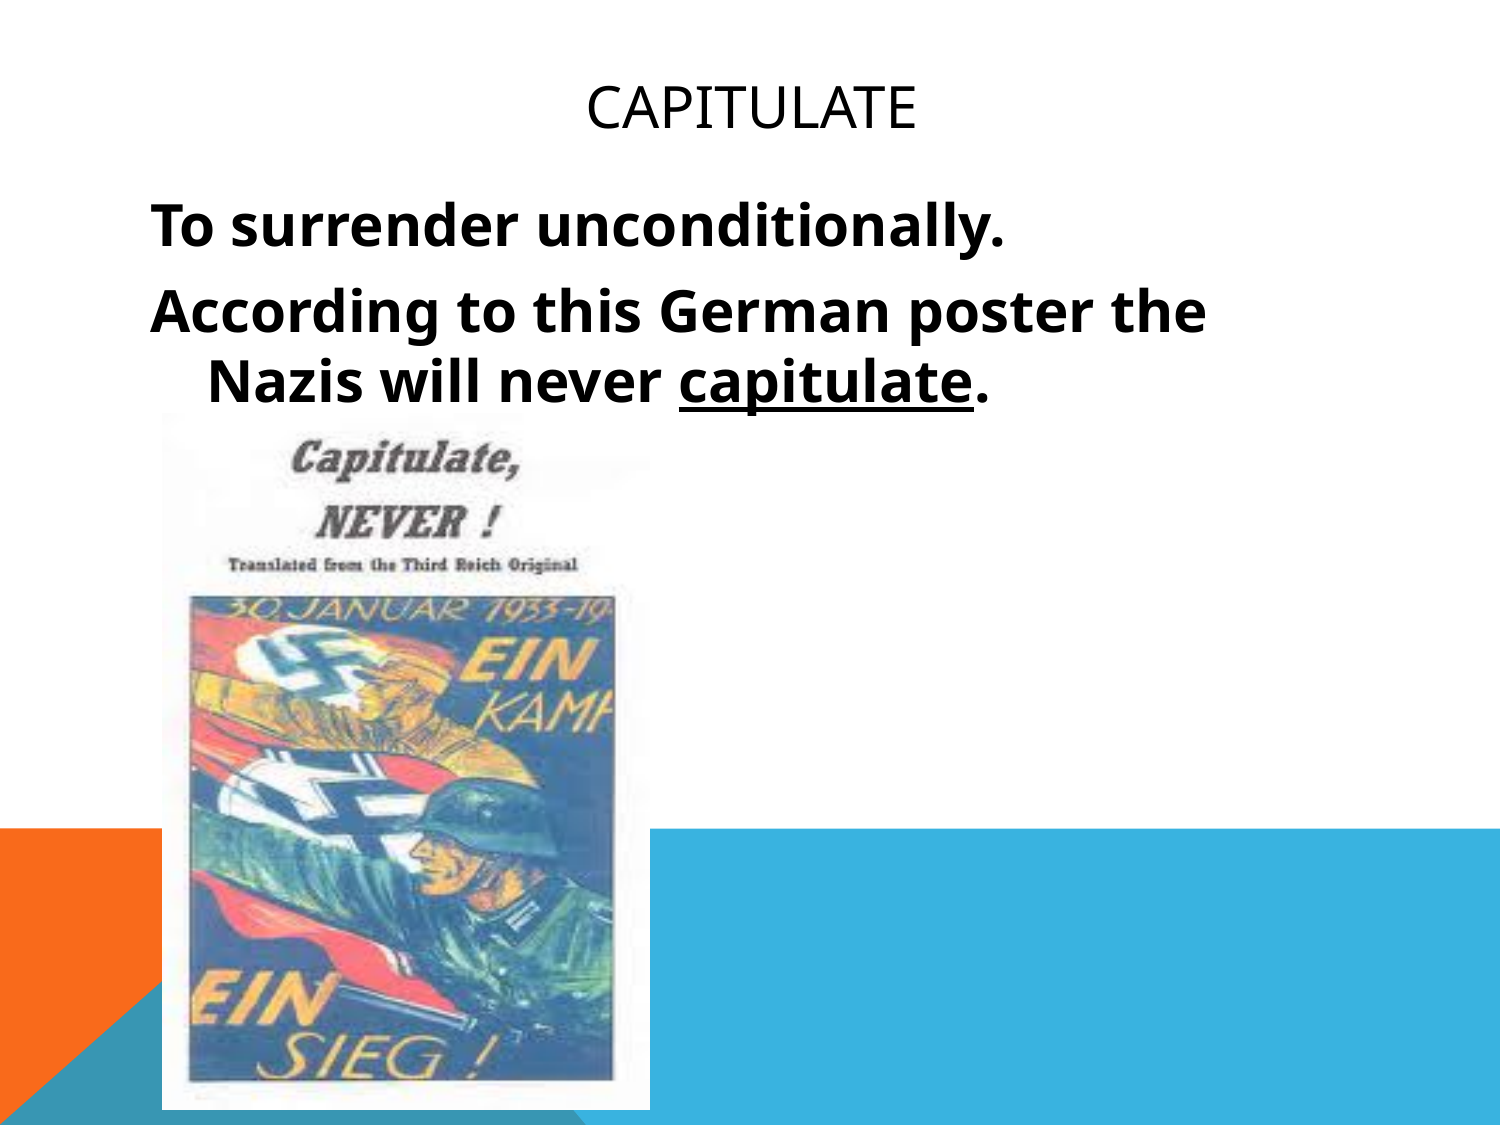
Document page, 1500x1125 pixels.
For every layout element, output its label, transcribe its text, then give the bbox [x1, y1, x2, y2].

picture [162, 412, 651, 1110]
title capitulate [135, 60, 1369, 150]
list To surrender unconditionally. According to this German poster the Nazis will never capitulate. [135, 180, 1369, 768]
